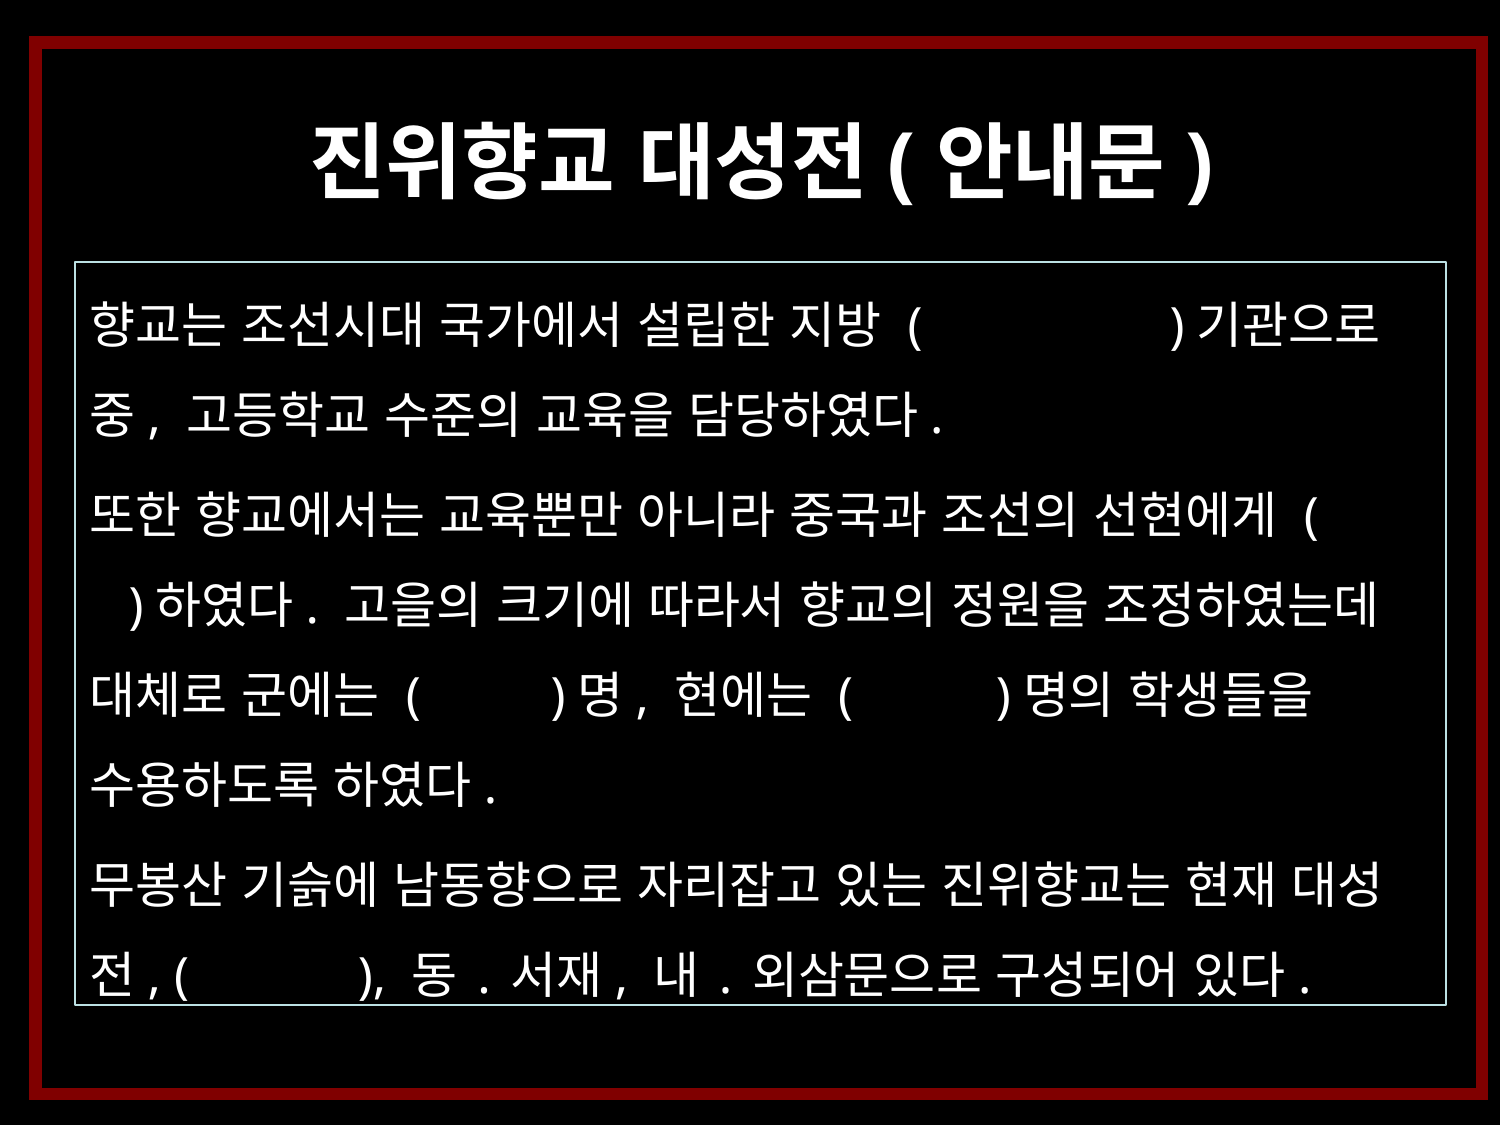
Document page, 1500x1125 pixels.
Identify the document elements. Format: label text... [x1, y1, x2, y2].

text_box 향교는 조선시대 국가에서 설립한 지방 ( )기관으로 중, 고등학교 수준의 교육을 담당하였다. 또한 향교에서는 교육뿐만 아니라 중국과 조선의 선현에게 ( )하였다. 고을의 크기에 따라서 향교의 정원을 조정하였는데 대체로 군에는 ( )명, 현에는 ( )명의 학생들을 수용하도록 하였다. 무봉산 기슭에 남동향으로 자리잡고 있는 진위향교는 현재 대성전, ( ), 동 ․ 서재, 내 ․ 외삼문으로 구성되어 있다. [75, 262, 1447, 1005]
text_box 진위향교 대성전(안내문) [76, 101, 1447, 232]
